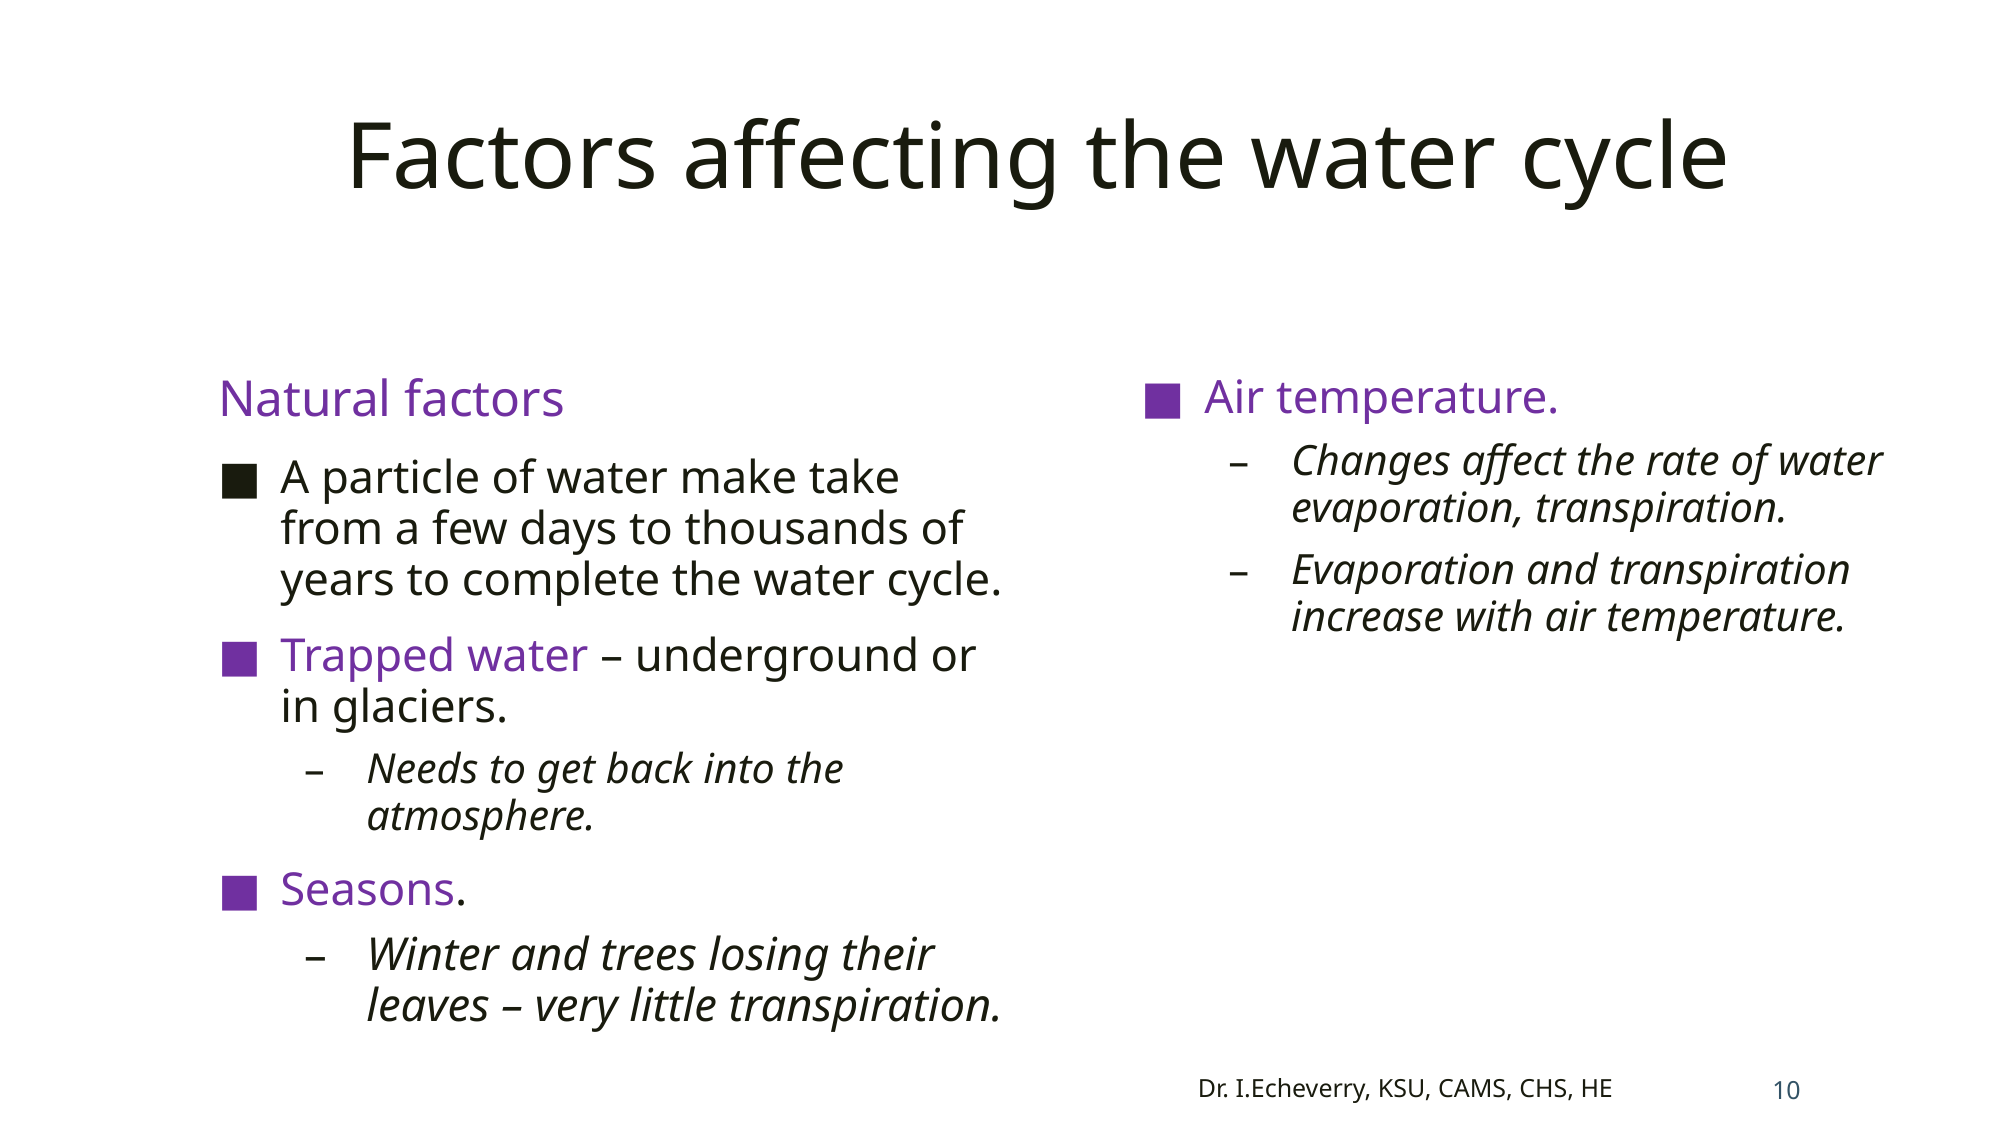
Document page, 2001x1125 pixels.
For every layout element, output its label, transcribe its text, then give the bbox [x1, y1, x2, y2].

footer Dr. I.Echeverry, KSU, CAMS, CHS, HE [1182, 1057, 1675, 1118]
slide_number 10 [1553, 1058, 1816, 1125]
title Factors affecting the water cycle [330, 102, 1888, 313]
list Natural factors A particle of water make take from a few days to thousands of years to complete the water cycle. Trapped water – underground or in glaciers. Needs to get back into the atmosphere. Seasons. Winter and trees losing their leaves – very little transpiration. [203, 364, 1026, 1058]
list Air temperature. Changes affect the rate of water evaporation, transpiration. Evaporation and transpiration increase with air temperature. [1126, 364, 1916, 1044]
